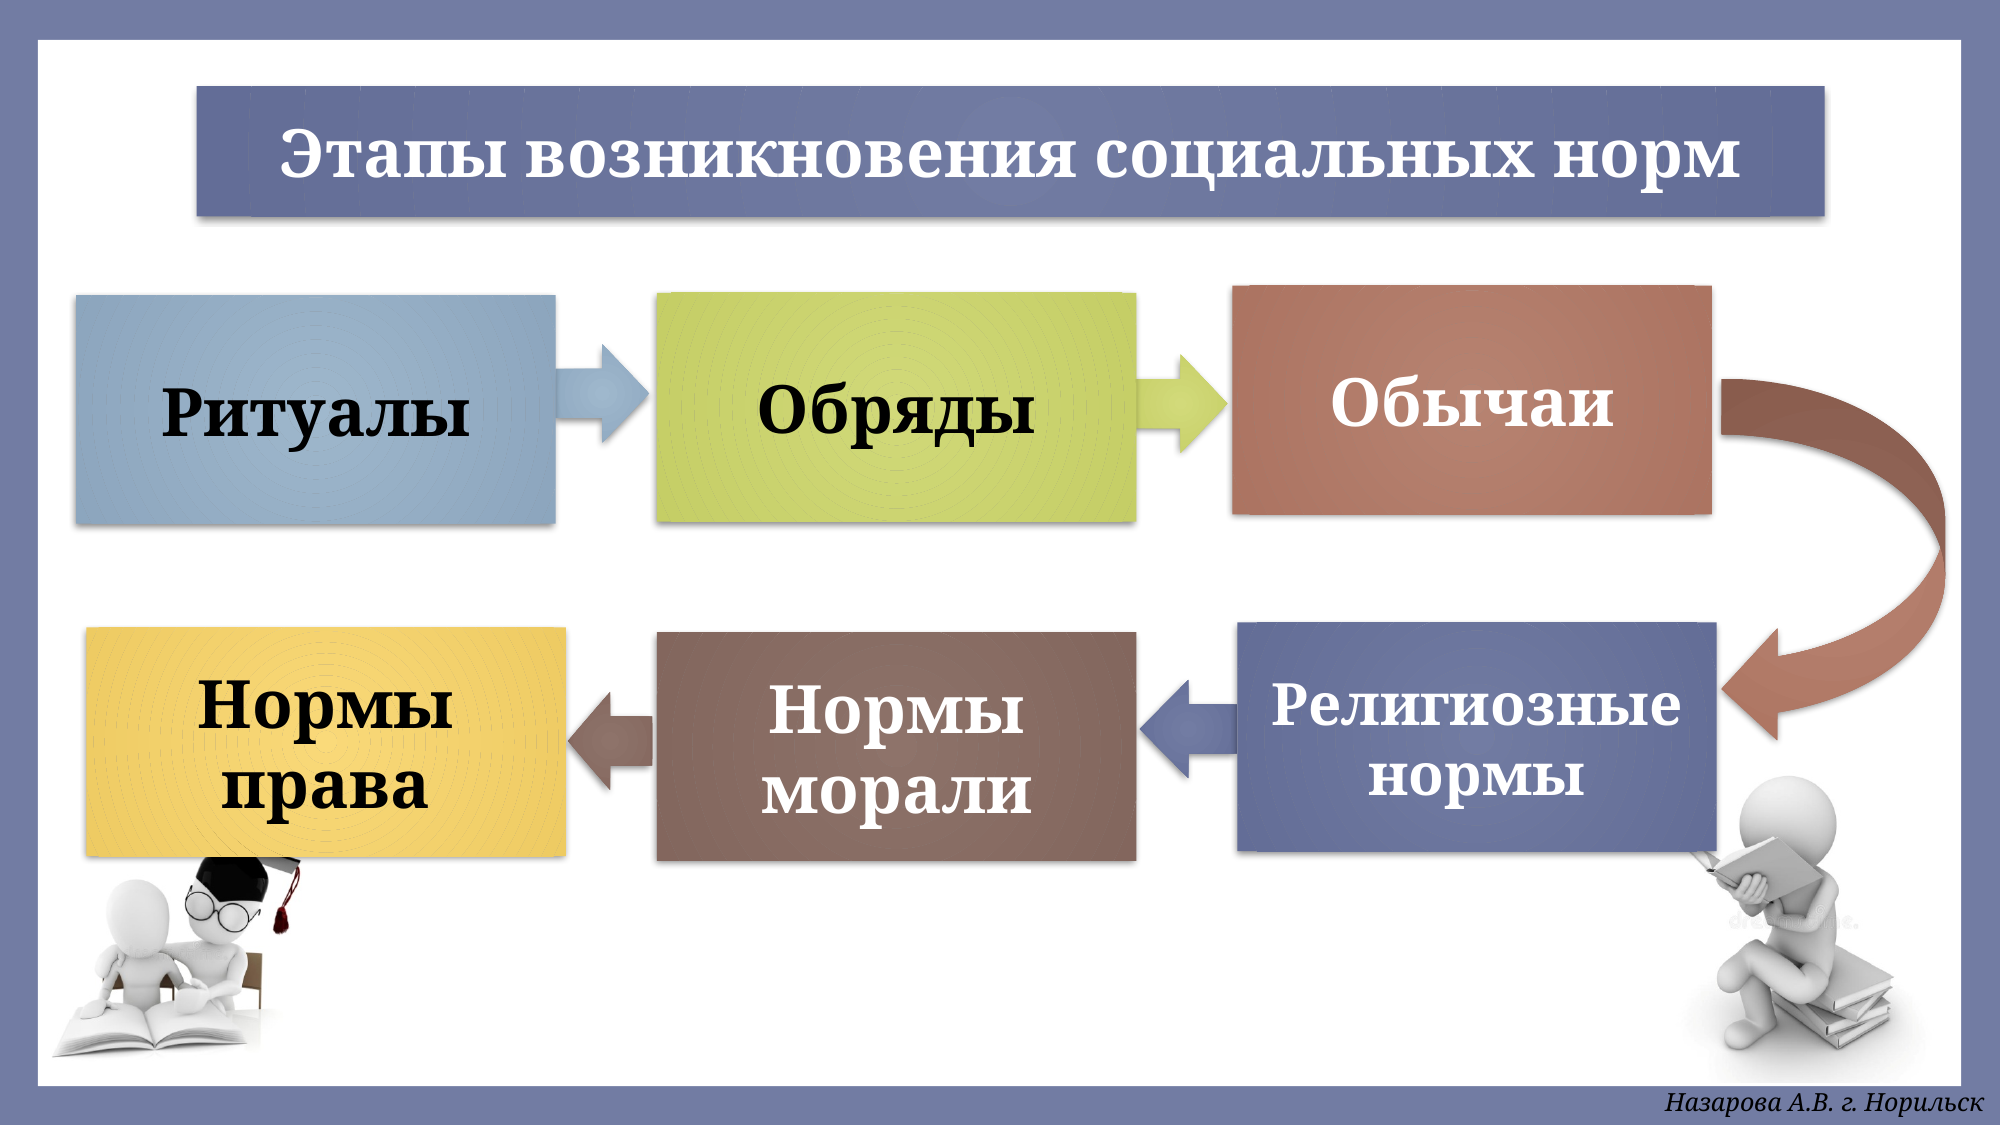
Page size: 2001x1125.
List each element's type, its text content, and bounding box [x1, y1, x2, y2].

text_box Религиозные нормы [1237, 622, 1717, 852]
text_box Назарова А.В. г. Норильск [1583, 1079, 2000, 1125]
text_box Ритуалы [76, 295, 556, 524]
text_box [562, 344, 650, 443]
text_box [572, 691, 651, 791]
text_box Нормы права [86, 627, 566, 857]
text_box Обряды [656, 292, 1137, 522]
text_box [1142, 354, 1226, 453]
picture [1627, 749, 1961, 1083]
text_box [1142, 679, 1231, 779]
picture [39, 814, 311, 1085]
text_box Нормы морали [656, 632, 1137, 861]
text_box Обычаи [1232, 285, 1712, 515]
text_box Этапы возникновения социальных норм [196, 86, 1825, 217]
text_box [1721, 378, 1946, 741]
